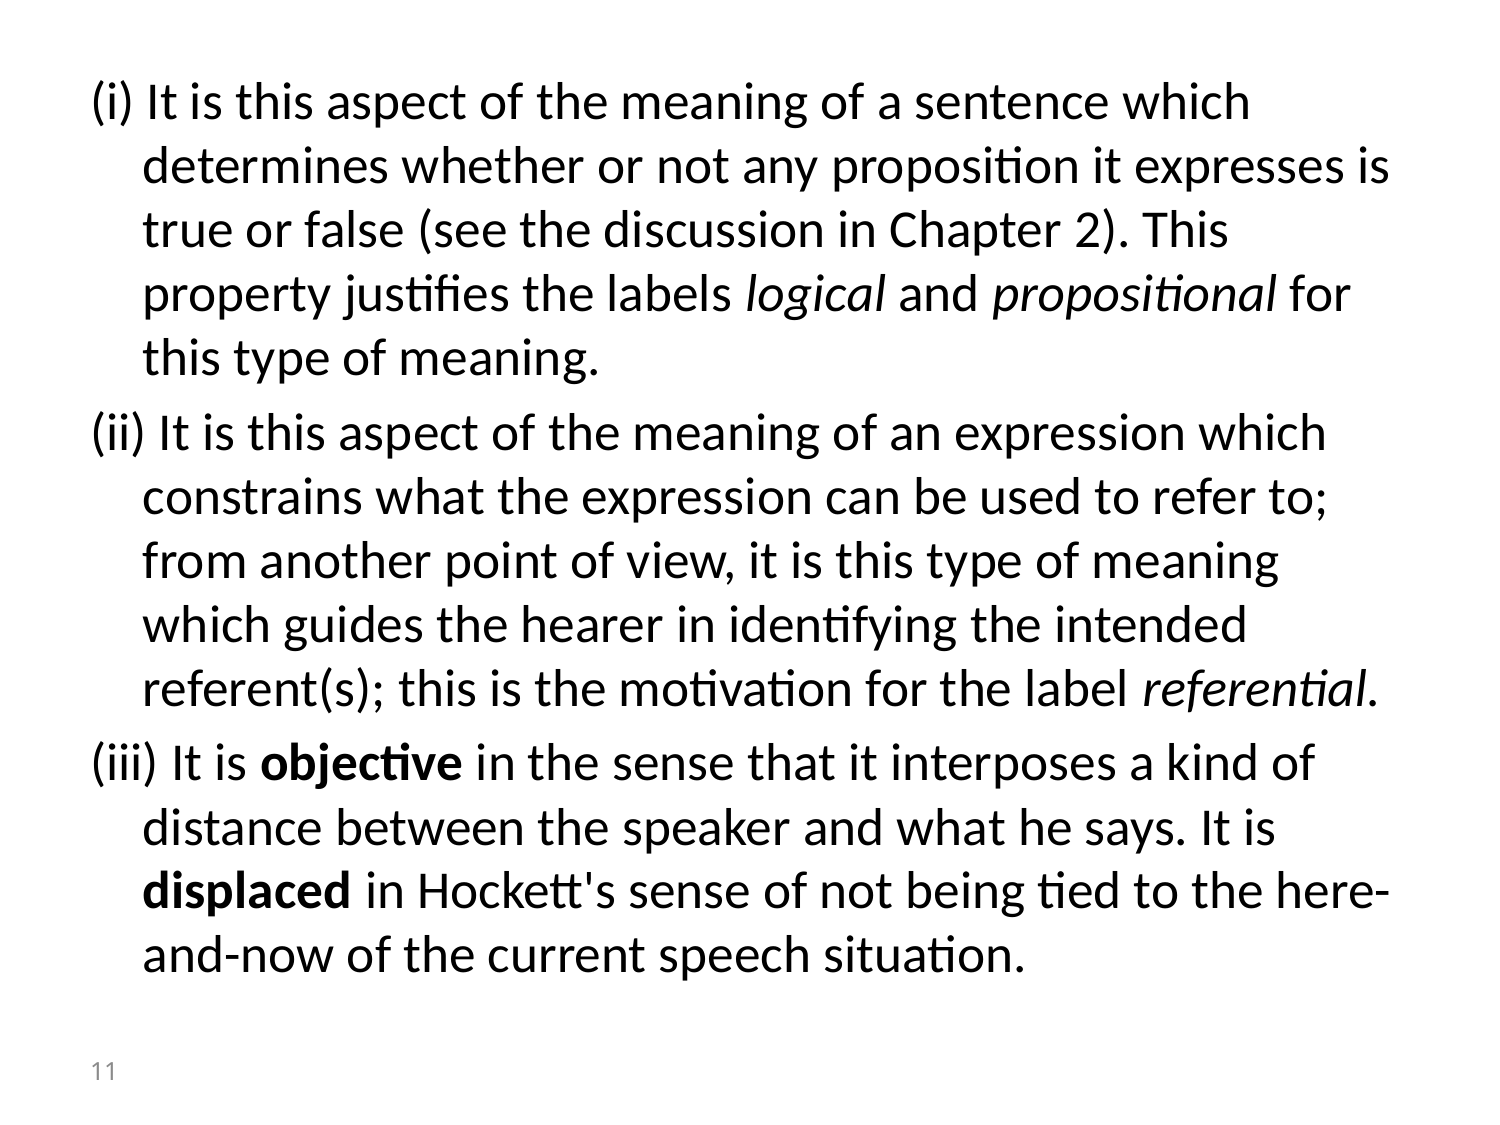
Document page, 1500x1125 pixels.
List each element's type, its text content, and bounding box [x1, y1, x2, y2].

list (i) It is this aspect of the meaning of a sentence which determines whether or not any proposition it expresses is true or false (see the discussion in Chapter 2). This property justifies the labels logical and propositional for this type of meaning. (ii) It is this aspect of the meaning of an expression which constrains what the expression can be used to refer to; from another point of view, it is this type of meaning which guides the hearer in identifying the intended referent(s); this is the motivation for the label referential. (iii) It is objective in the sense that it interposes a kind of distance between the speaker and what he says. It is displaced in Hockett's sense of not being tied to the here-and-now of the current speech situation. [75, 58, 1425, 1005]
slide_number 11 [75, 1042, 425, 1103]
